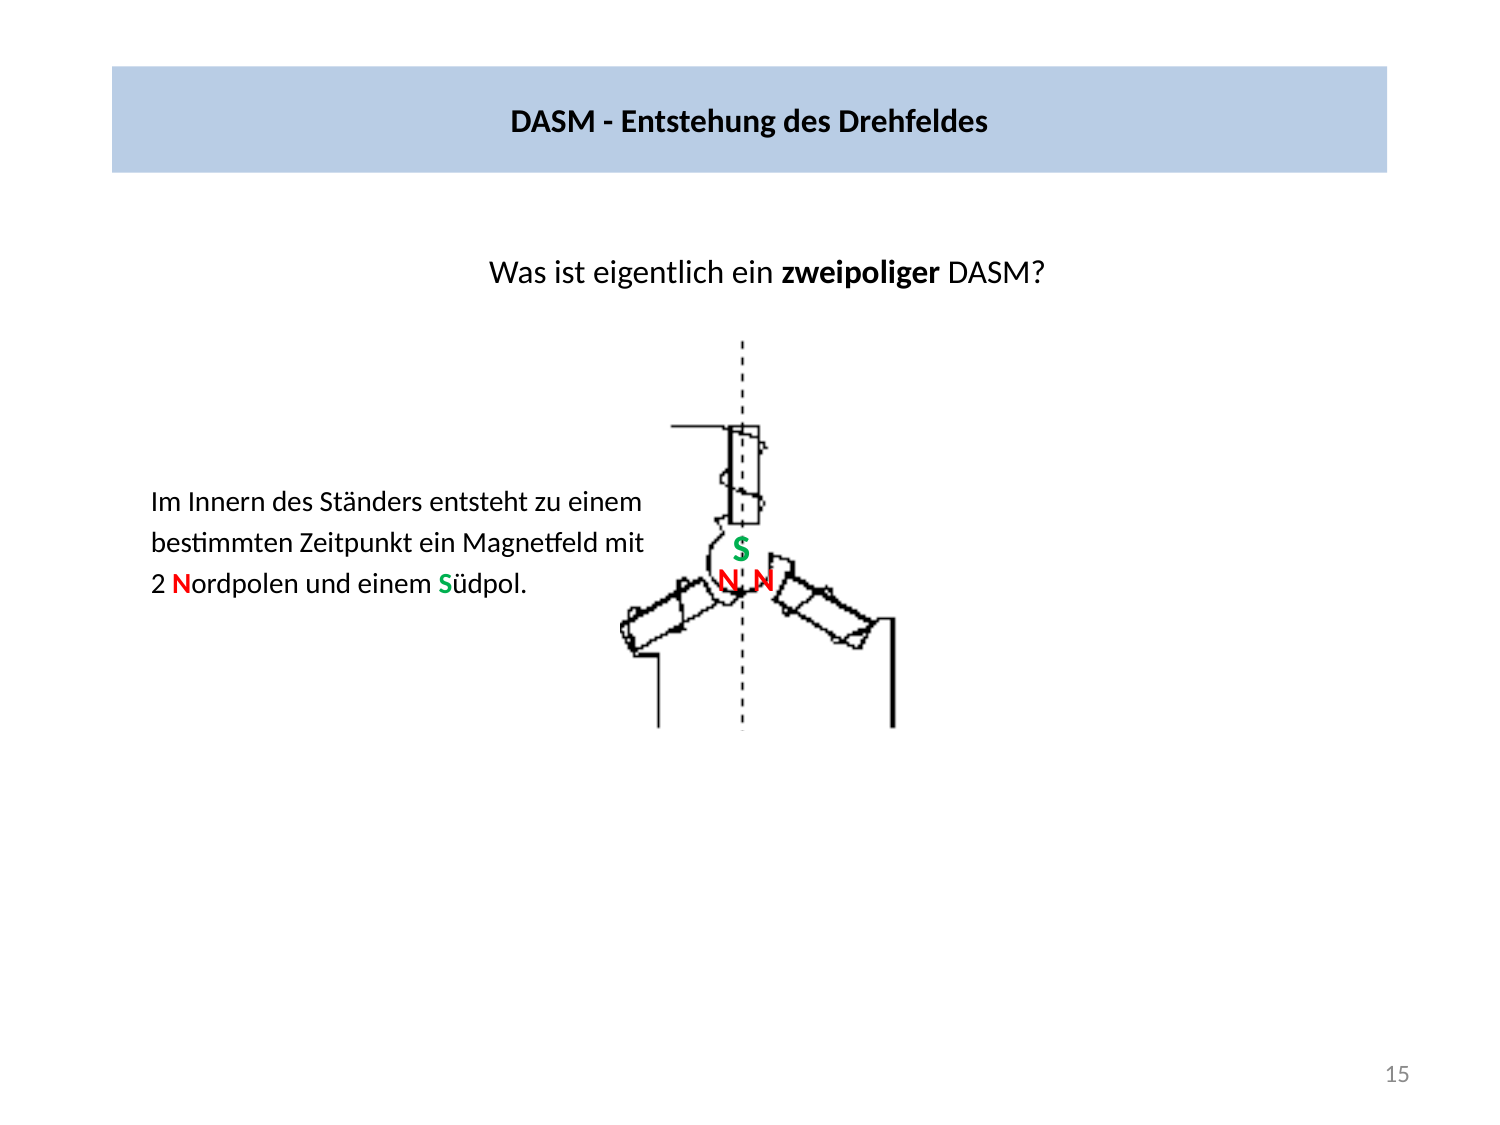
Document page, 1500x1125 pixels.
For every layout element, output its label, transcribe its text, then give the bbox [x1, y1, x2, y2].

subtitle Was ist eigentlich ein zweipoliger DASM? Im Innern des Ständers entsteht zu einem bestimmten Zeitpunkt ein Magnetfeld mit 2 Nordpolen und einem Südpol. [135, 196, 1400, 1047]
slide_number 15 [1074, 1042, 1425, 1103]
title DASM - Entstehung des Drehfeldes [112, 66, 1388, 173]
picture [619, 337, 904, 731]
